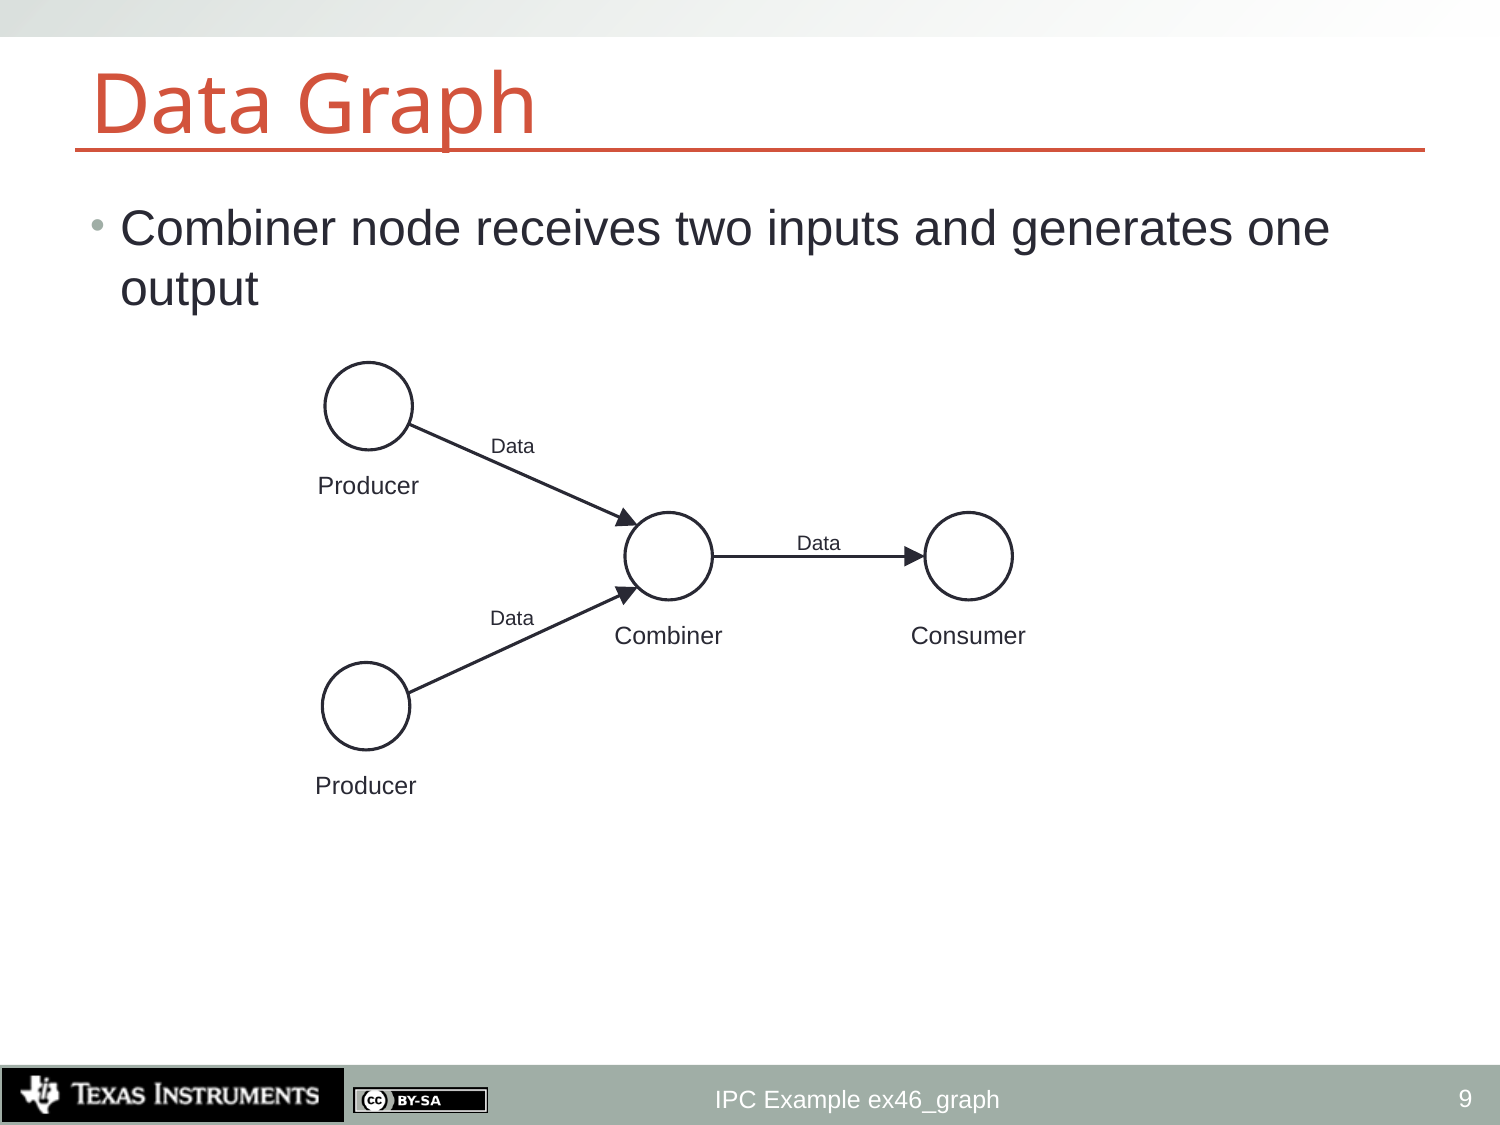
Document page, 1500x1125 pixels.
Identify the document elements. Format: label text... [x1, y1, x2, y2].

text_box [922, 510, 1015, 603]
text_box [365, 586, 638, 713]
title Data Graph [75, 37, 1425, 163]
list Combiner node receives two inputs and generates one output [75, 187, 1425, 338]
text_box Producer [303, 462, 365, 508]
picture [353, 1087, 488, 1113]
text_box [320, 660, 410, 753]
slide_number 9 [1400, 1071, 1488, 1125]
text_box Consumer [896, 612, 1042, 658]
text_box Data [782, 522, 856, 553]
footer IPC Example ex46_graph [699, 1071, 1200, 1125]
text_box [368, 405, 638, 526]
text_box [622, 510, 715, 603]
picture [2, 1068, 344, 1122]
text_box [322, 360, 415, 452]
text_box Combiner [646, 612, 738, 658]
text_box Producer [300, 762, 432, 808]
